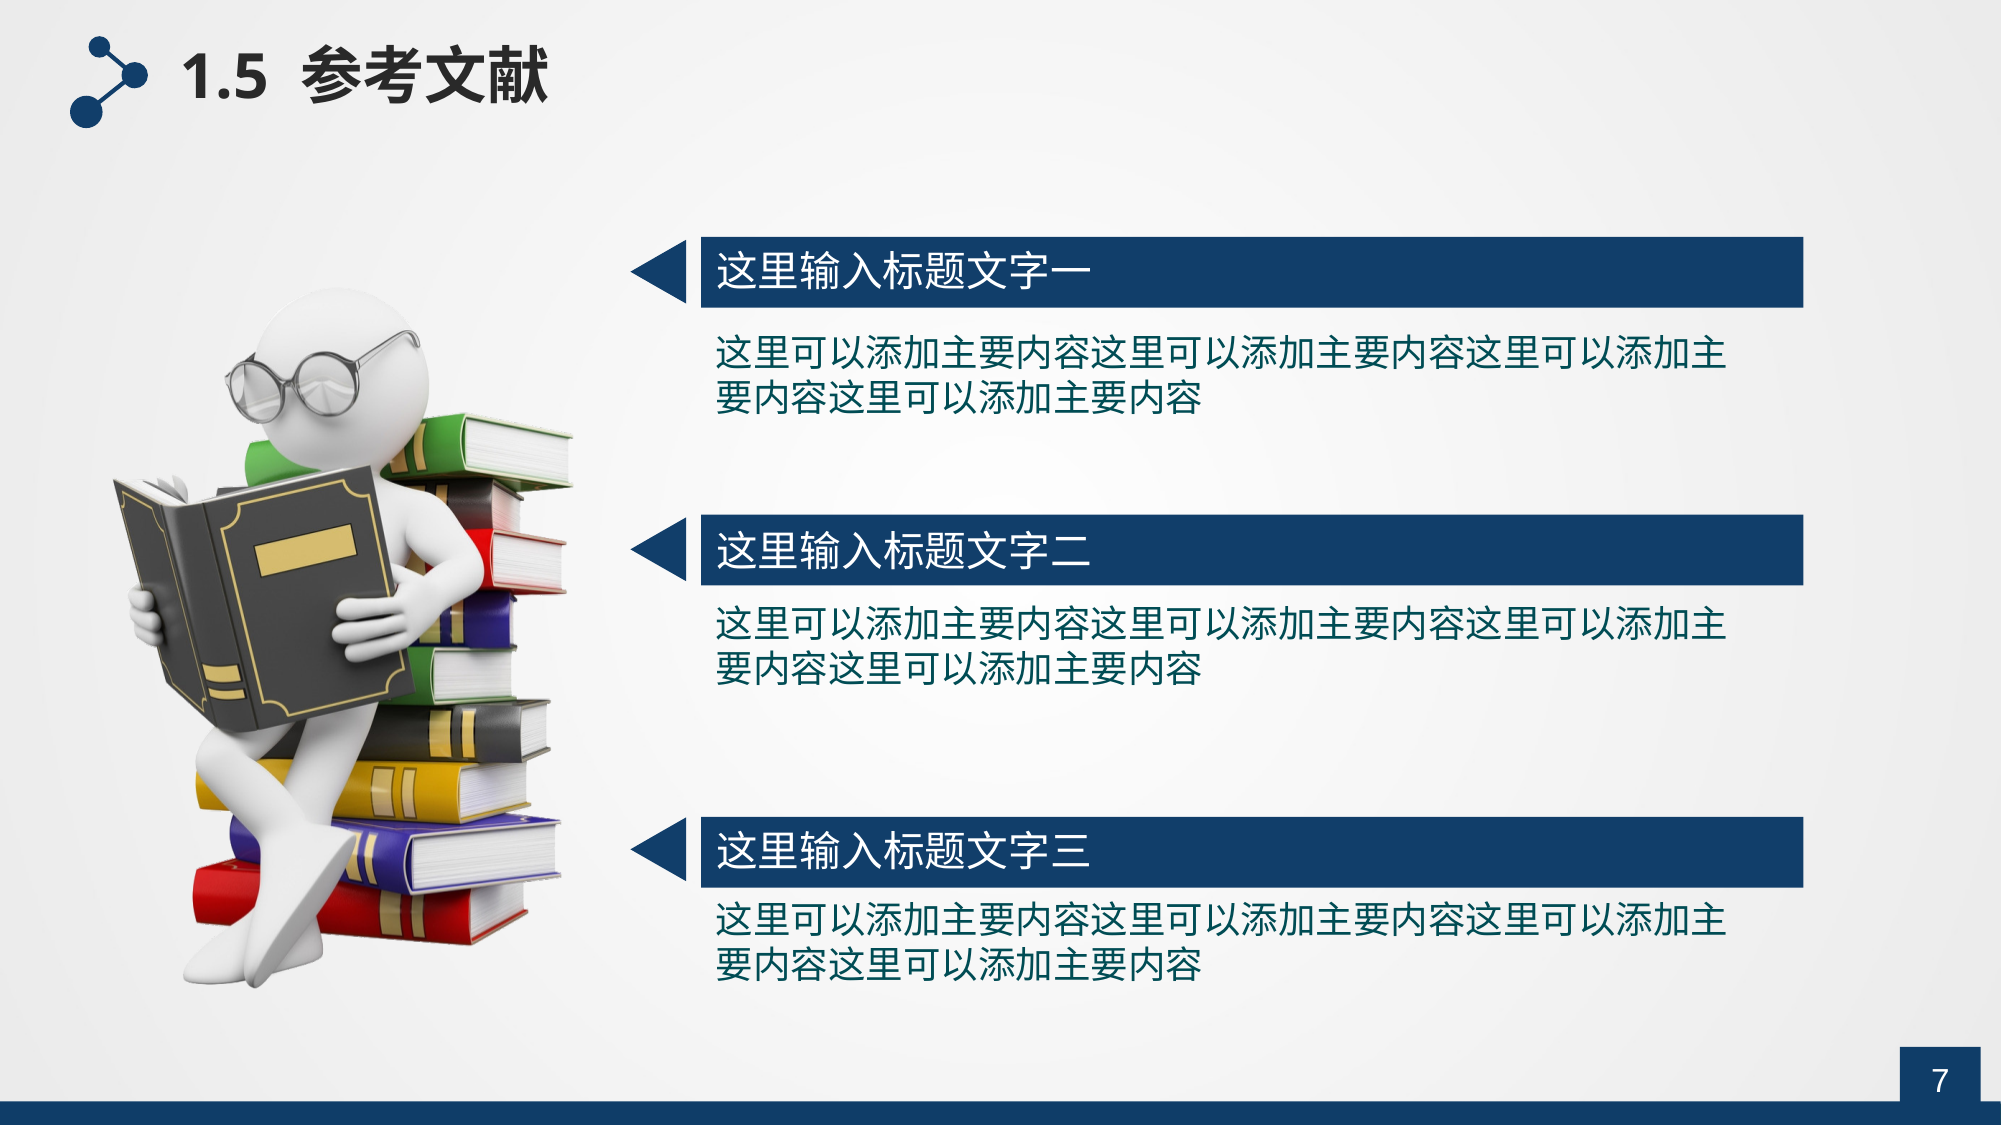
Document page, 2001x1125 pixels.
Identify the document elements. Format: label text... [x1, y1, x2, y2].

text_box [701, 236, 1804, 308]
text_box 这里输入标题文字一 [701, 236, 1296, 302]
text_box 这里输入标题文字三 [701, 816, 1320, 882]
text_box 1.5 参考文献 [164, 28, 565, 119]
text_box 这里输入标题文字二 [701, 516, 1320, 582]
text_box [701, 816, 1804, 888]
text_box [636, 517, 687, 582]
text_box 这里可以添加主要内容这里可以添加主要内容这里可以添加主要内容这里可以添加主要内容 [701, 322, 1780, 427]
picture [0, 0, 2001, 1101]
text_box [701, 514, 1804, 586]
text_box [70, 36, 148, 129]
text_box [636, 817, 687, 882]
text_box [630, 239, 687, 304]
text_box 这里可以添加主要内容这里可以添加主要内容这里可以添加主要内容这里可以添加主要内容 [701, 888, 1780, 994]
text_box 这里可以添加主要内容这里可以添加主要内容这里可以添加主要内容这里可以添加主要内容 [701, 592, 1780, 698]
